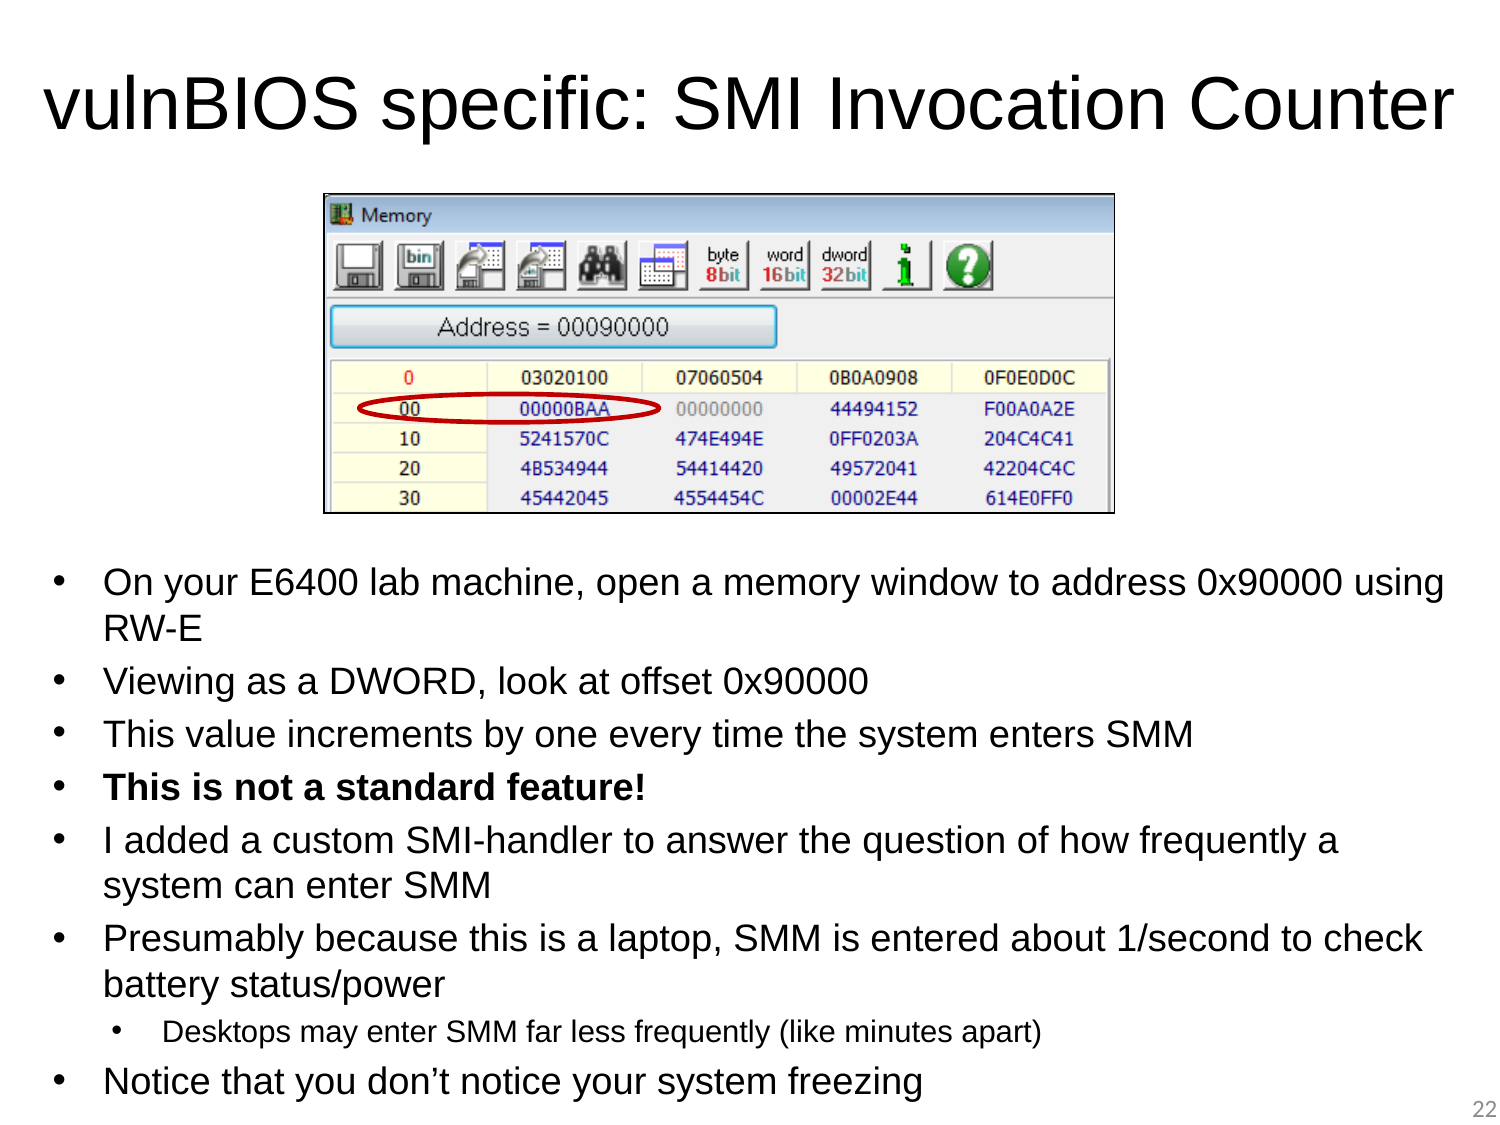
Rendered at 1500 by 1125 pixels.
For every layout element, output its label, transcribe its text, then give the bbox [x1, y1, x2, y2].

slide_number 22 [1162, 1077, 1500, 1125]
list On your E6400 lab machine, open a memory window to address 0x90000 using RW-E Viewing as a DWORD, look at offset 0x90000 This value increments by one every time the system enters SMM This is not a standard feature! I added a custom SMI-handler to answer the question of how frequently a system can enter SMM Presumably because this is a laptop, SMM is entered about 1/second to check battery status/power Desktops may enter SMM far less frequently (like minutes apart) Notice that you don’t notice your system freezing [37, 549, 1475, 1113]
title vulnBIOS specific: SMI Invocation Counter [0, 12, 1500, 188]
picture [324, 193, 1115, 513]
